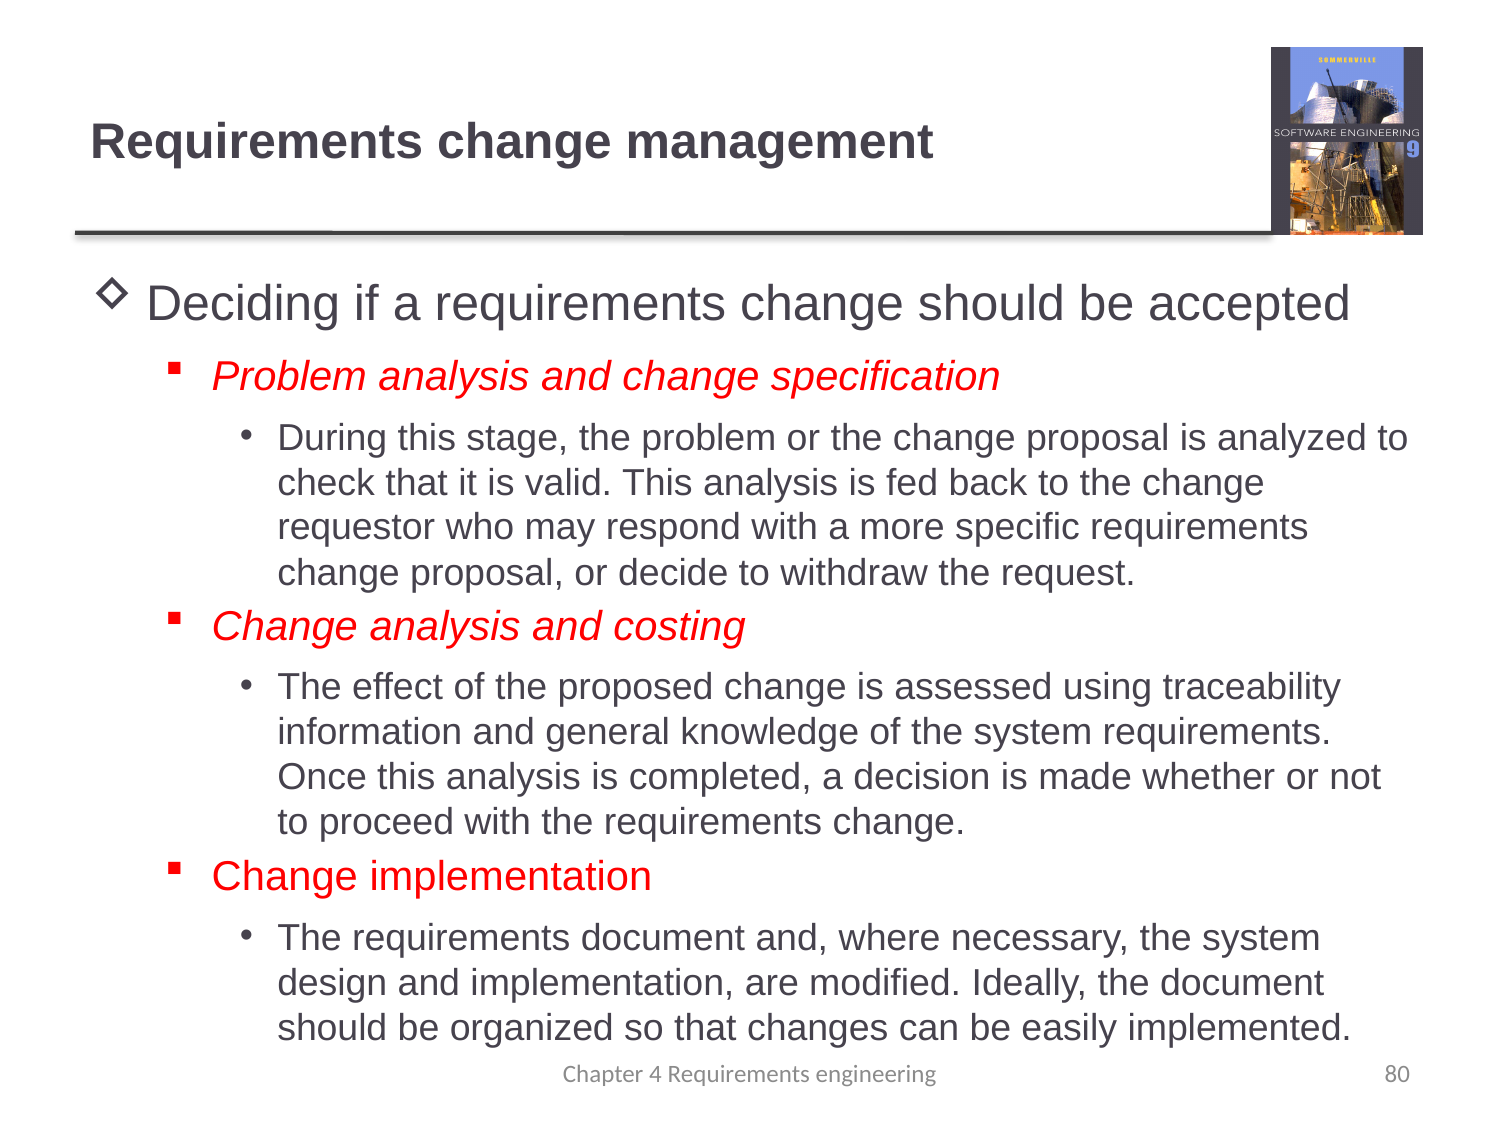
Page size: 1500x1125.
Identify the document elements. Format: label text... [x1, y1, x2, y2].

footer Chapter 4 Requirements engineering [512, 1042, 988, 1103]
picture [1272, 47, 1423, 235]
slide_number 80 [1074, 1042, 1425, 1103]
list Deciding if a requirements change should be accepted Problem analysis and change specification During this stage, the problem or the change proposal is analyzed to check that it is valid. This analysis is fed back to the change requestor who may respond with a more specific requirements change proposal, or decide to withdraw the request. Change analysis and costing The effect of the proposed change is assessed using traceability information and general knowledge of the system requirements. Once this analysis is completed, a decision is made whether or not to proceed with the requirements change. Change implementation The requirements document and, where necessary, the system design and implementation, are modified. Ideally, the document should be organized so that changes can be easily implemented. [75, 262, 1425, 1005]
title Requirements change management [74, 44, 1272, 233]
